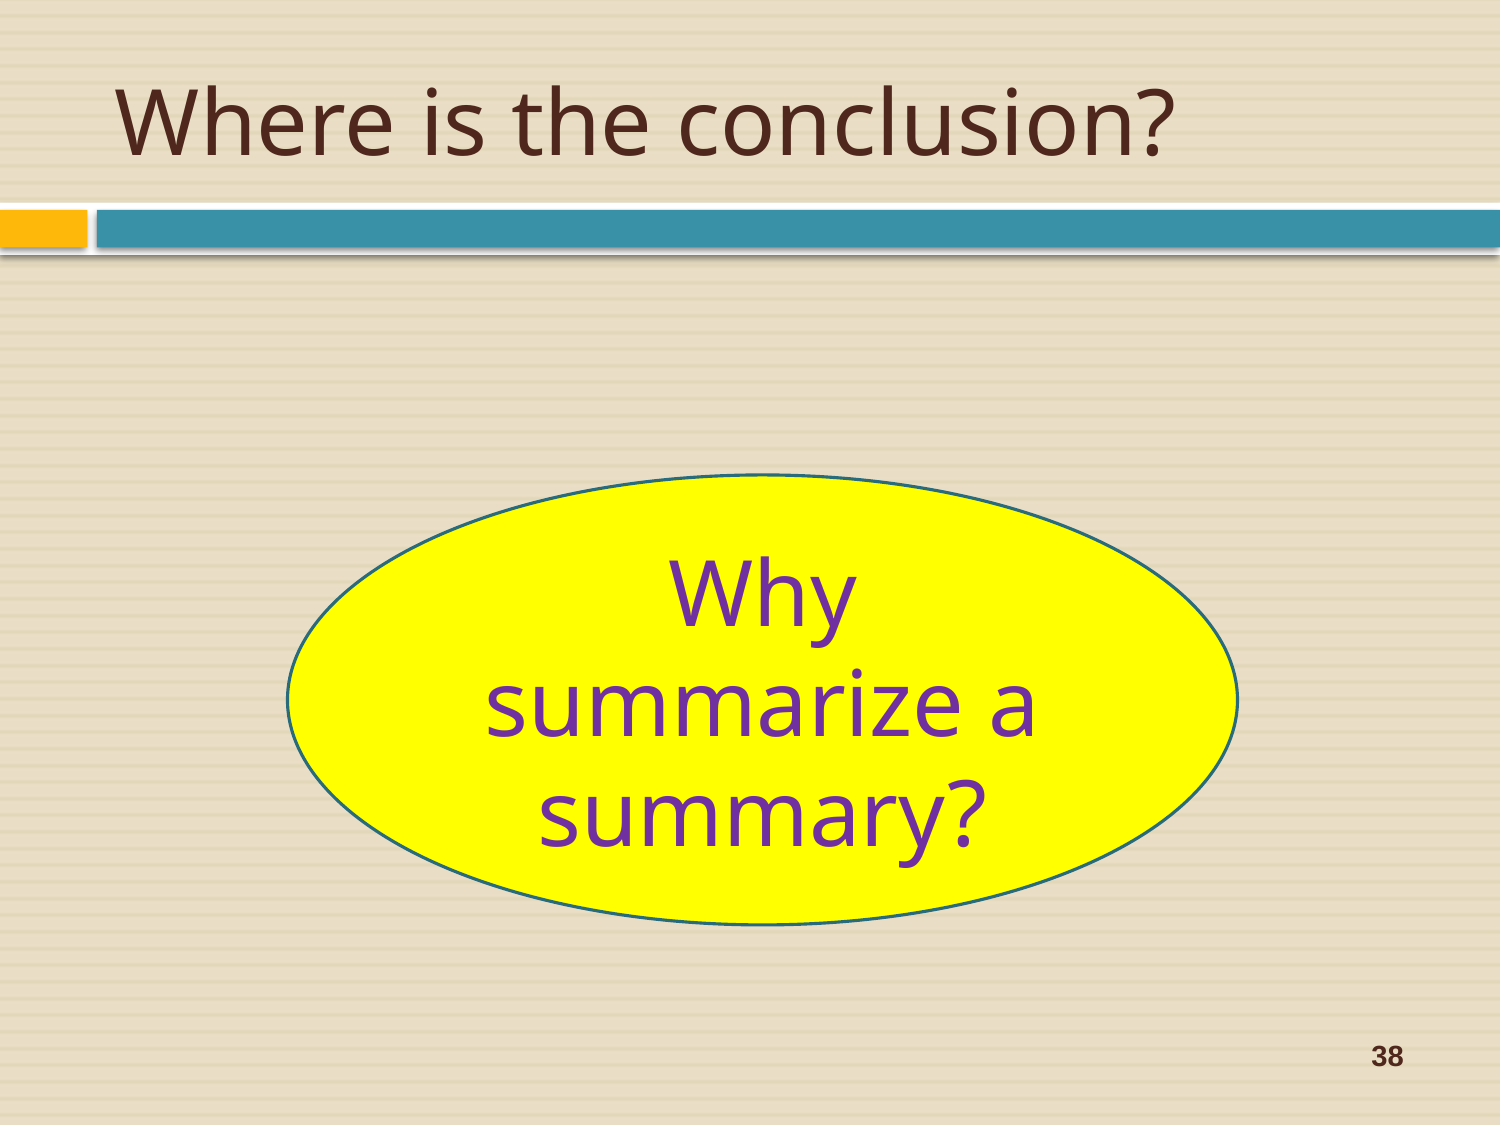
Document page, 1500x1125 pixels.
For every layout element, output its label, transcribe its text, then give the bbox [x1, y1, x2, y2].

slide_number 38 [1012, 1015, 1419, 1094]
title Where is the conclusion? [99, 37, 1438, 201]
text_box Why summarize a summary? [285, 473, 1240, 927]
